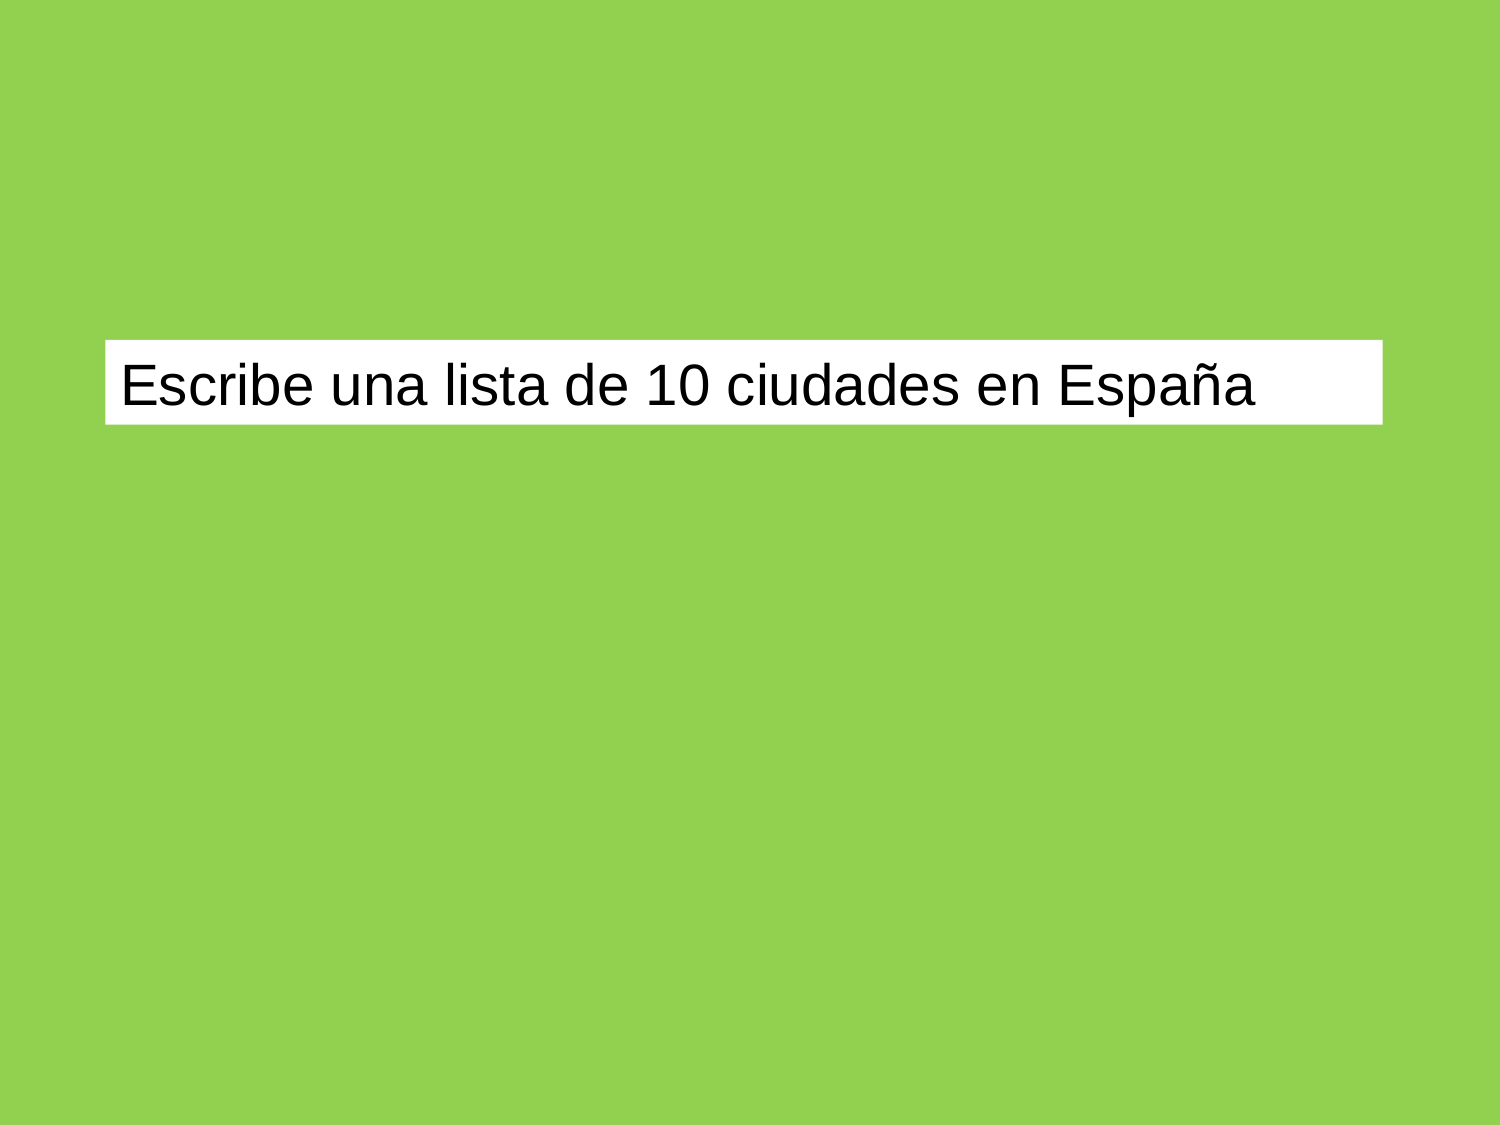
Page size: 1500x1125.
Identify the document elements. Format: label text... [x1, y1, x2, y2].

text_box Escribe una lista de 10 ciudades en España [105, 339, 1383, 425]
